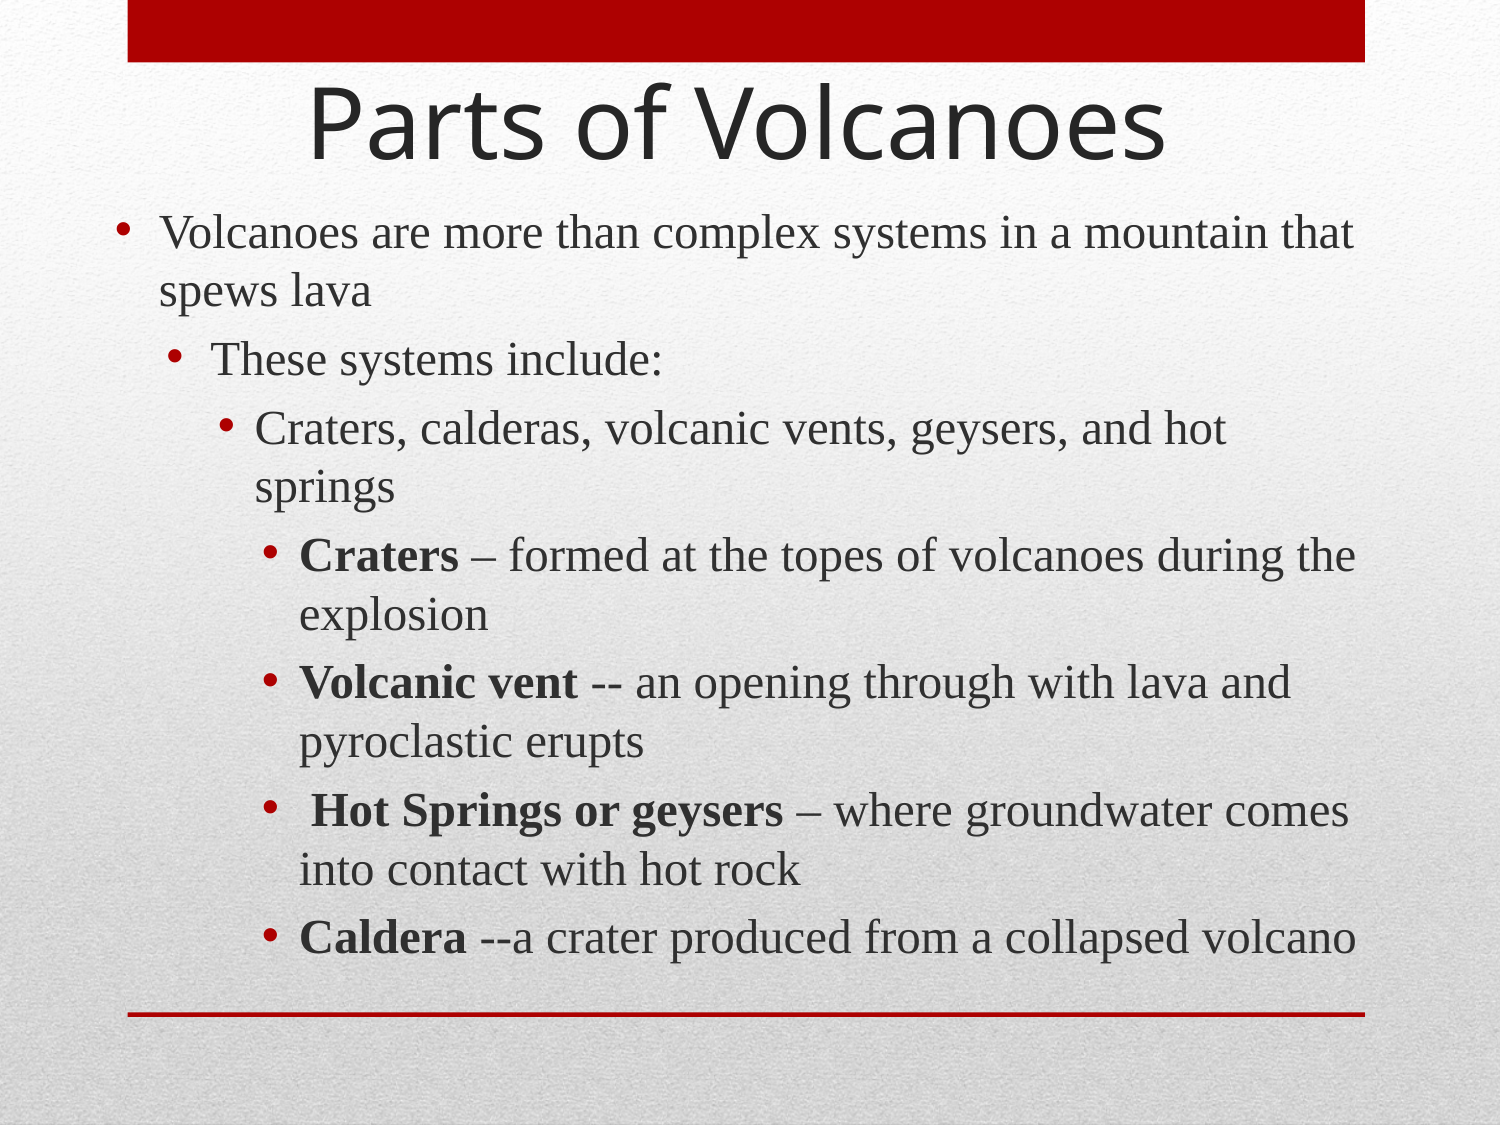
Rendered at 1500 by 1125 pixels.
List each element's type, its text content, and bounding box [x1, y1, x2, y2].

list Volcanoes are more than complex systems in a mountain that spews lava These systems include: Craters, calderas, volcanic vents, geysers, and hot springs Craters – formed at the topes of volcanoes during the explosion Volcanic vent -- an opening through with lava and pyroclastic erupts Hot Springs or geysers – where groundwater comes into contact with hot rock Caldera --a crater produced from a collapsed volcano [99, 188, 1375, 1000]
title Parts of Volcanoes [50, 0, 1425, 188]
